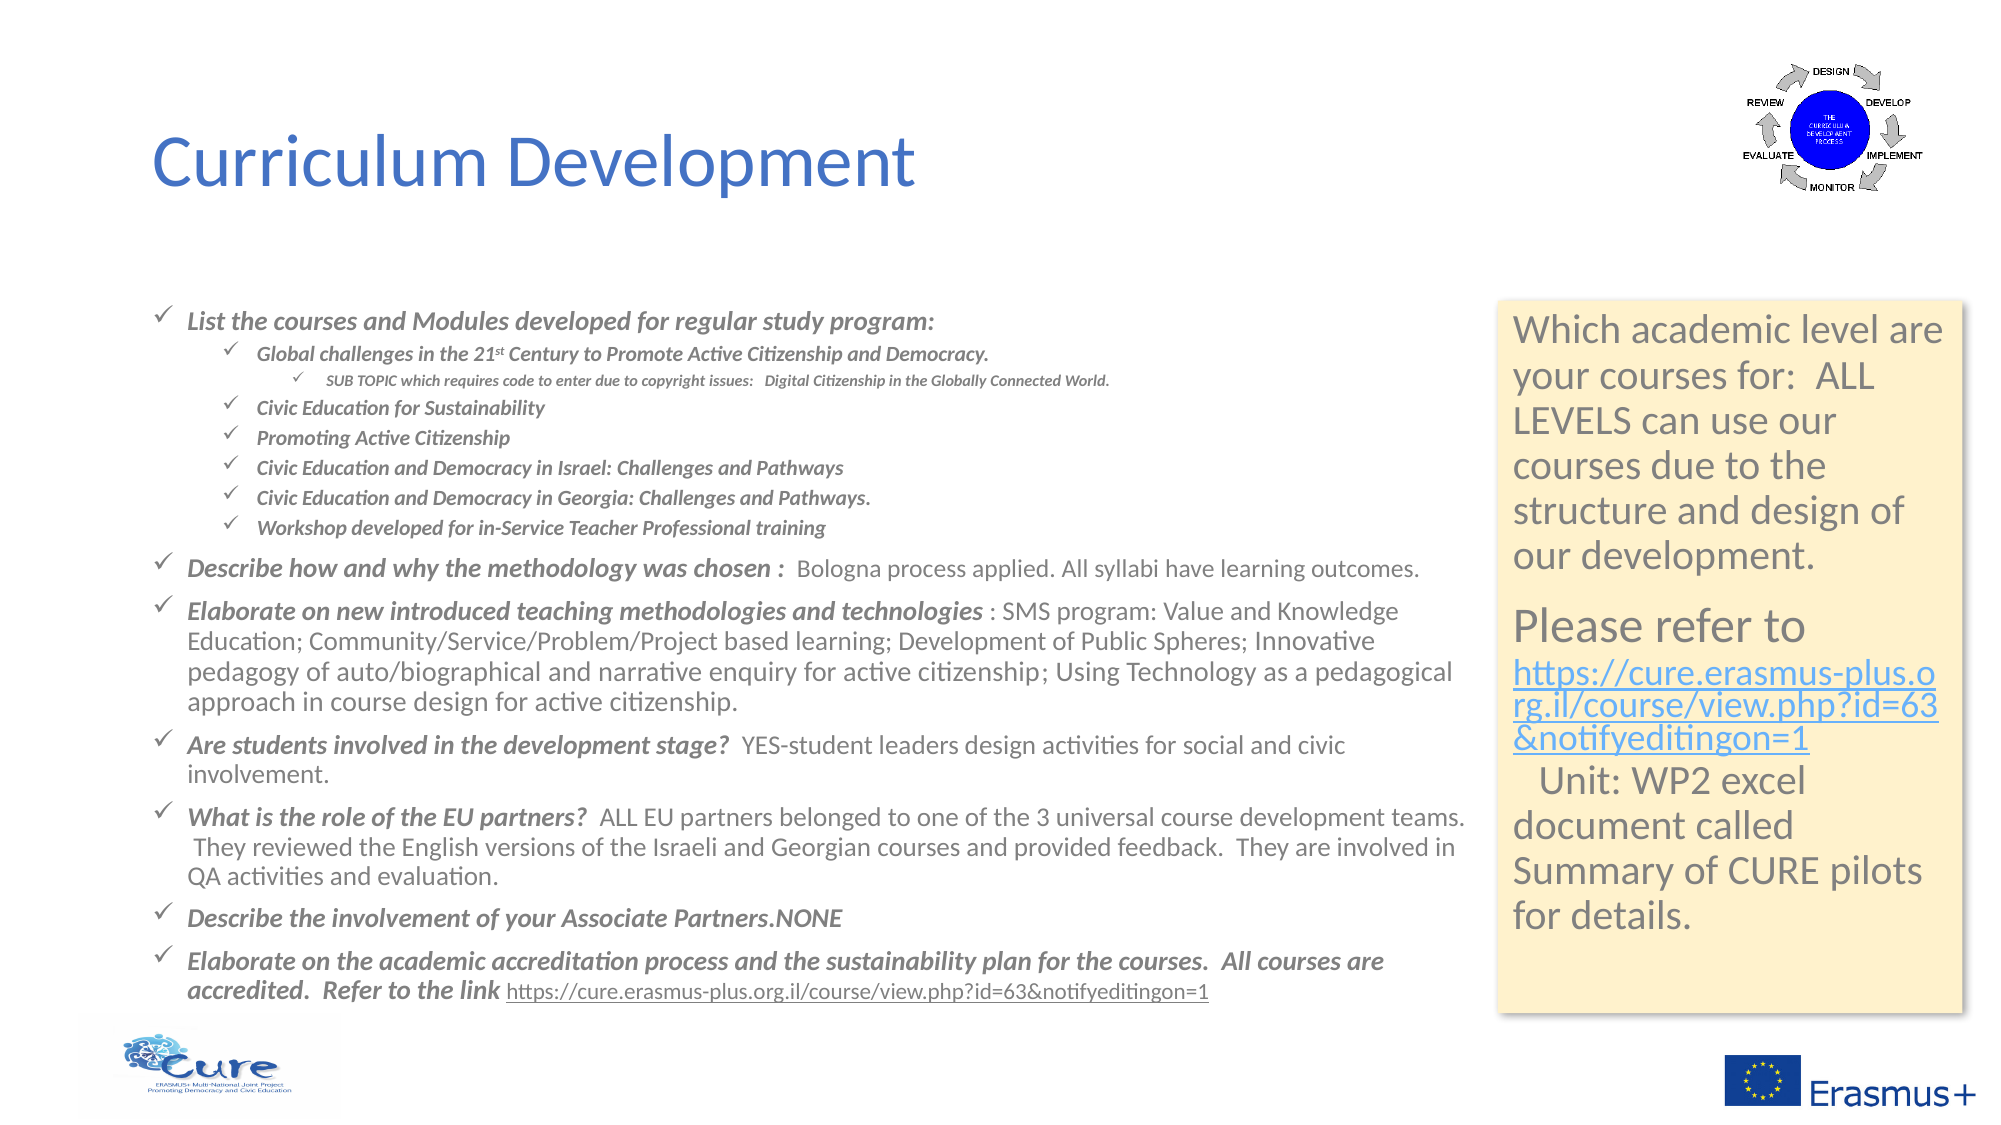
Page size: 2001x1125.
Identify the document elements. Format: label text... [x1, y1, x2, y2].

list List the courses and Modules developed for regular study program: Global challenges in the 21st Century to Promote Active Citizenship and Democracy. SUB TOPIC which requires code to enter due to copyright issues: Digital Citizenship in the Globally Connected World. Civic Education for Sustainability Promoting Active Citizenship Civic Education and Democracy in Israel: Challenges and Pathways Civic Education and Democracy in Georgia: Challenges and Pathways. Workshop developed for in-Service Teacher Professional training Describe how and why the methodology was chosen : Bologna process applied. All syllabi have learning outcomes. Elaborate on new introduced teaching methodologies and technologies : SMS program: Value and Knowledge Education; Community/Service/Problem/Project based learning; Development of Public Spheres; Innovative pedagogy of auto/biographical and narrative enquiry for active citizenship; Using Technology as a pedagogical approach in course design for active citizenship. Are students involved in the development stage? YES-student leaders design activities for social and civic involvement. What is the role of the EU partners? ALL EU partners belonged to one of the 3 universal course development teams. They reviewed the English versions of the Israeli and Georgian courses and provided feedback. They are involved in QA activities and evaluation. Describe the involvement of your Associate Partners.NONE Elaborate on the academic accreditation process and the sustainability plan for the courses. All courses are accredited. Refer to the link https://cure.erasmus-plus.org.il/course/view.php?id=63&notifyeditingon=1 [137, 299, 1482, 1014]
subtitle Which academic level are your courses for: ALL LEVELS can use our courses due to the structure and design of our development. Please refer to https://cure.erasmus-plus.org.il/course/view.php?id=63&notifyeditingon=1 Unit: WP2 excel document called Summary of CURE pilots for details. [1497, 300, 1963, 1014]
picture [78, 1013, 341, 1119]
picture [1710, 1042, 2000, 1125]
picture [1735, 53, 1928, 196]
title Curriculum Development [137, 53, 1863, 272]
